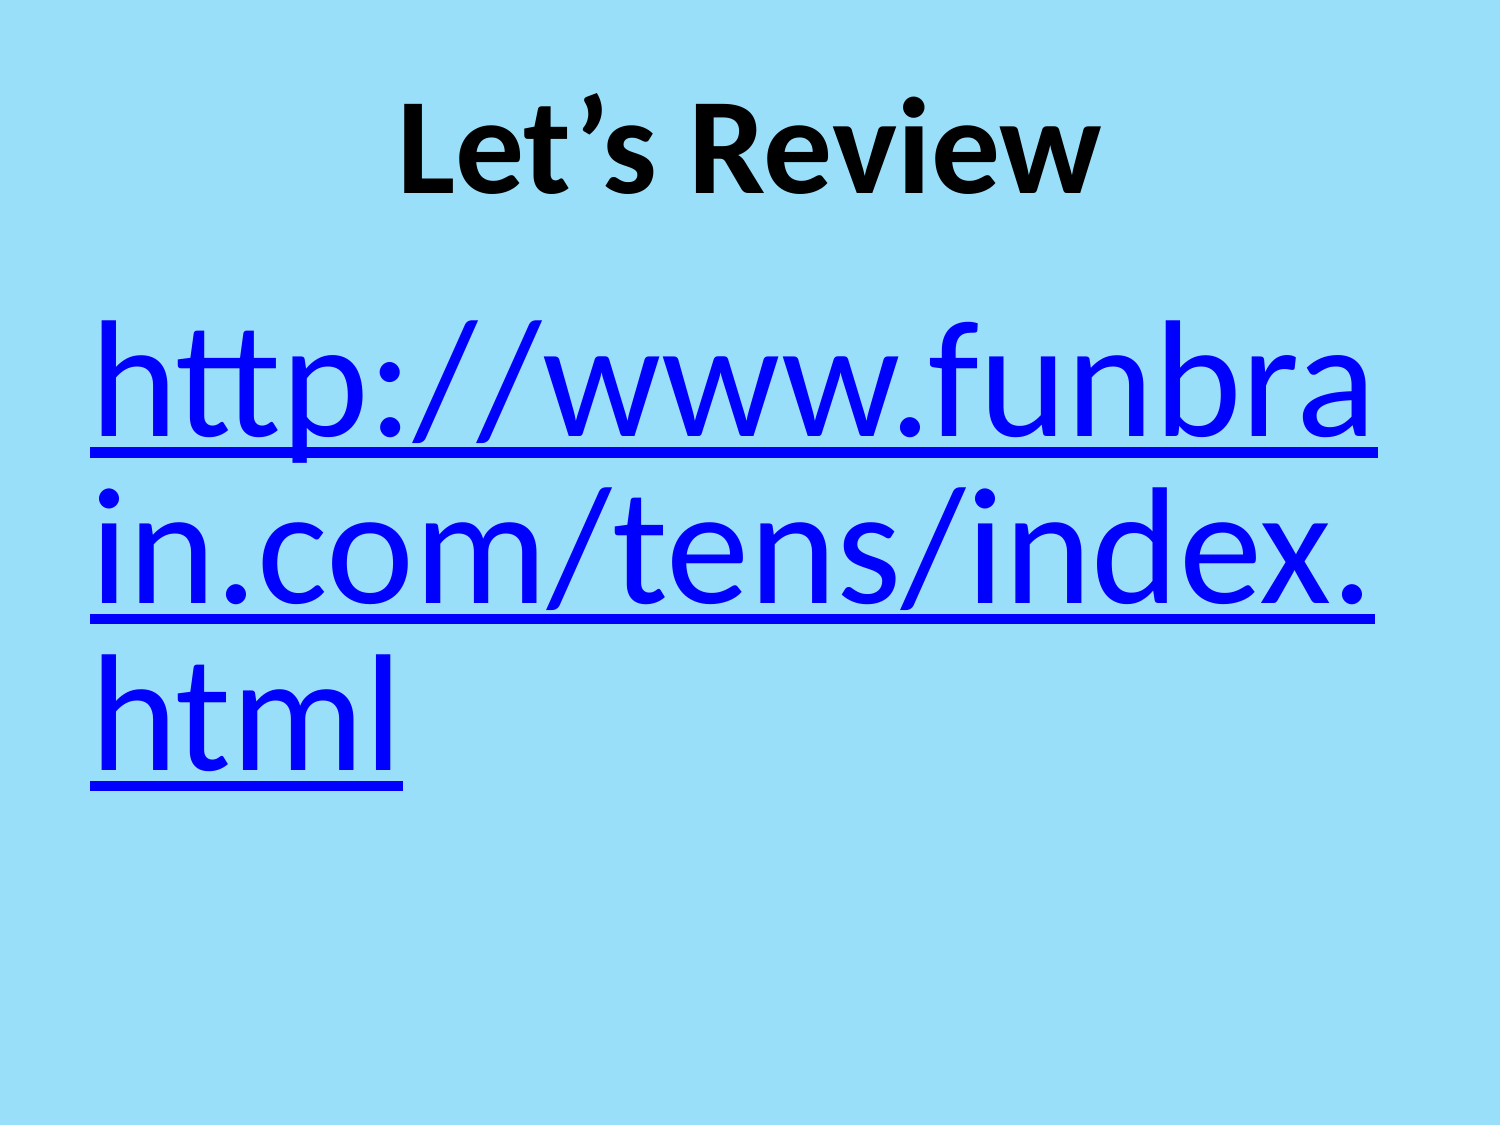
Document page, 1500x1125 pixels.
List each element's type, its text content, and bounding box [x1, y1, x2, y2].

title Let’s Review [75, 45, 1425, 233]
list http://www.funbrain.com/tens/index.html [75, 262, 1425, 1005]
